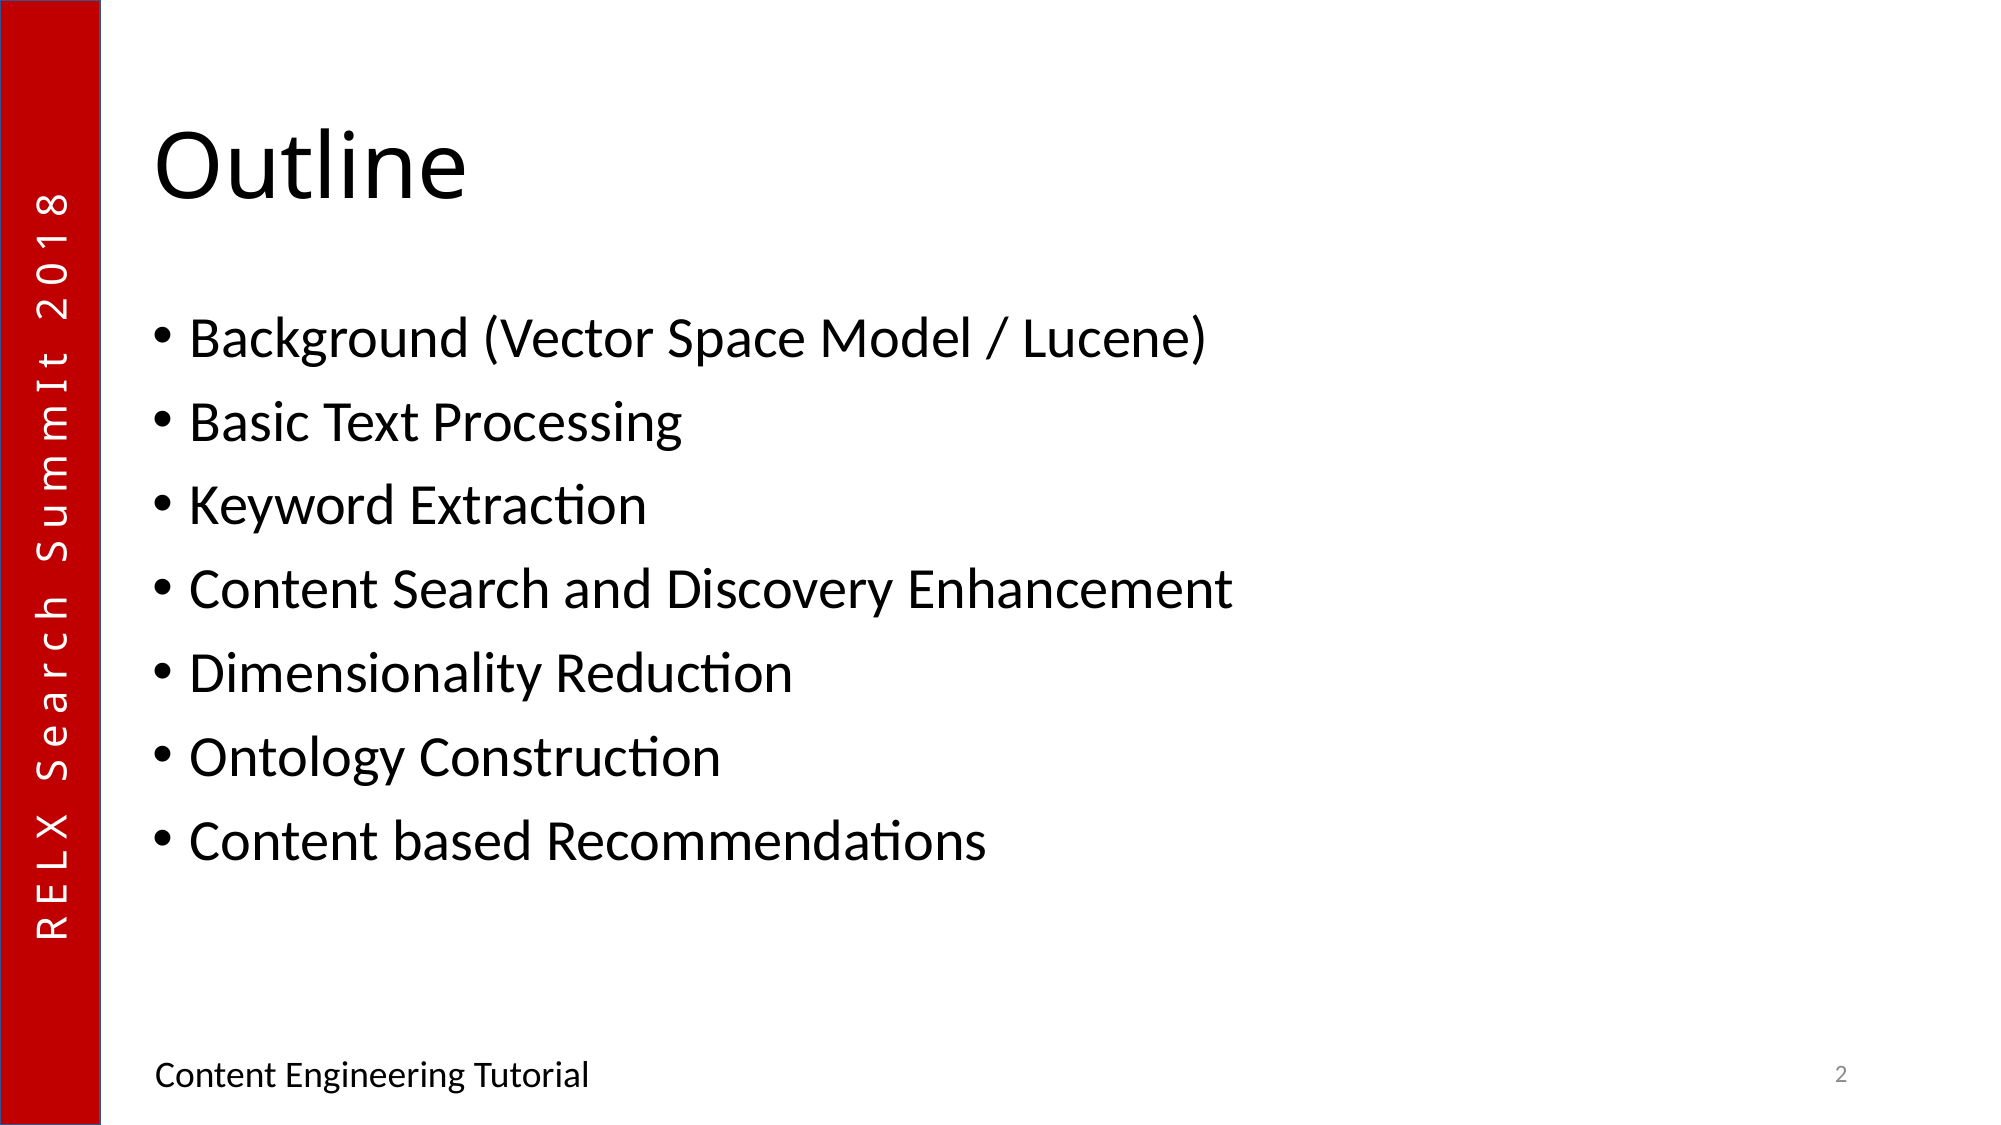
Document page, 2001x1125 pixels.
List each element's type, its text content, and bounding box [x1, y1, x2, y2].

footer Content Engineering Tutorial [140, 1042, 816, 1103]
slide_number 2 [1412, 1042, 1863, 1103]
list Background (Vector Space Model / Lucene) Basic Text Processing Keyword Extraction Content Search and Discovery Enhancement Dimensionality Reduction Ontology Construction Content based Recommendations [137, 299, 1863, 1014]
title Outline [137, 59, 1863, 278]
